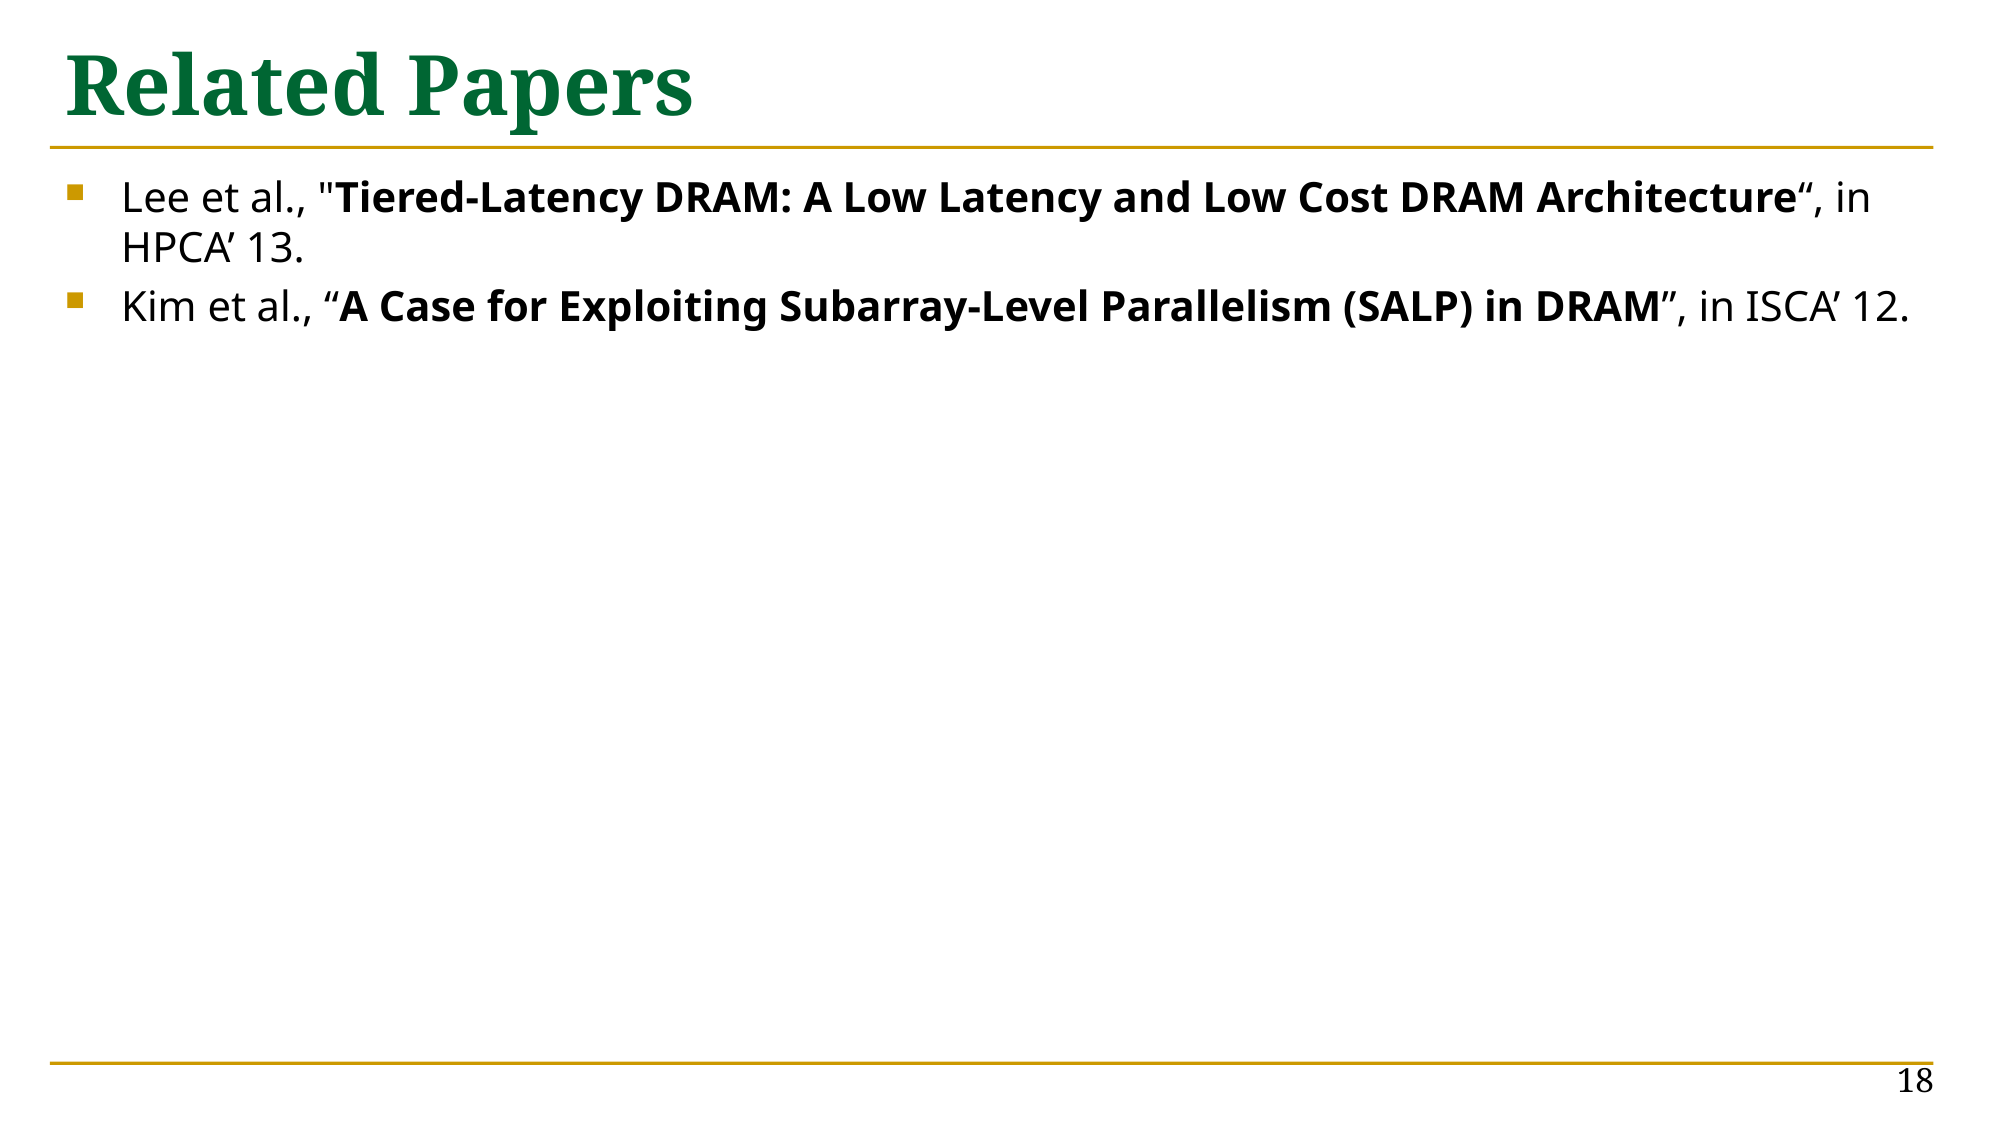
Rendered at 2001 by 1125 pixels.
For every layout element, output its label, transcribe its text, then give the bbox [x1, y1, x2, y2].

list Lee et al., "Tiered-Latency DRAM: A Low Latency and Low Cost DRAM Architecture“, in HPCA’ 13. Kim et al., “A Case for Exploiting Subarray-Level Parallelism (SALP) in DRAM”, in ISCA’ 12. [50, 163, 1934, 1016]
slide_number 18 [1482, 1036, 1950, 1112]
title Related Papers [50, 24, 1934, 163]
